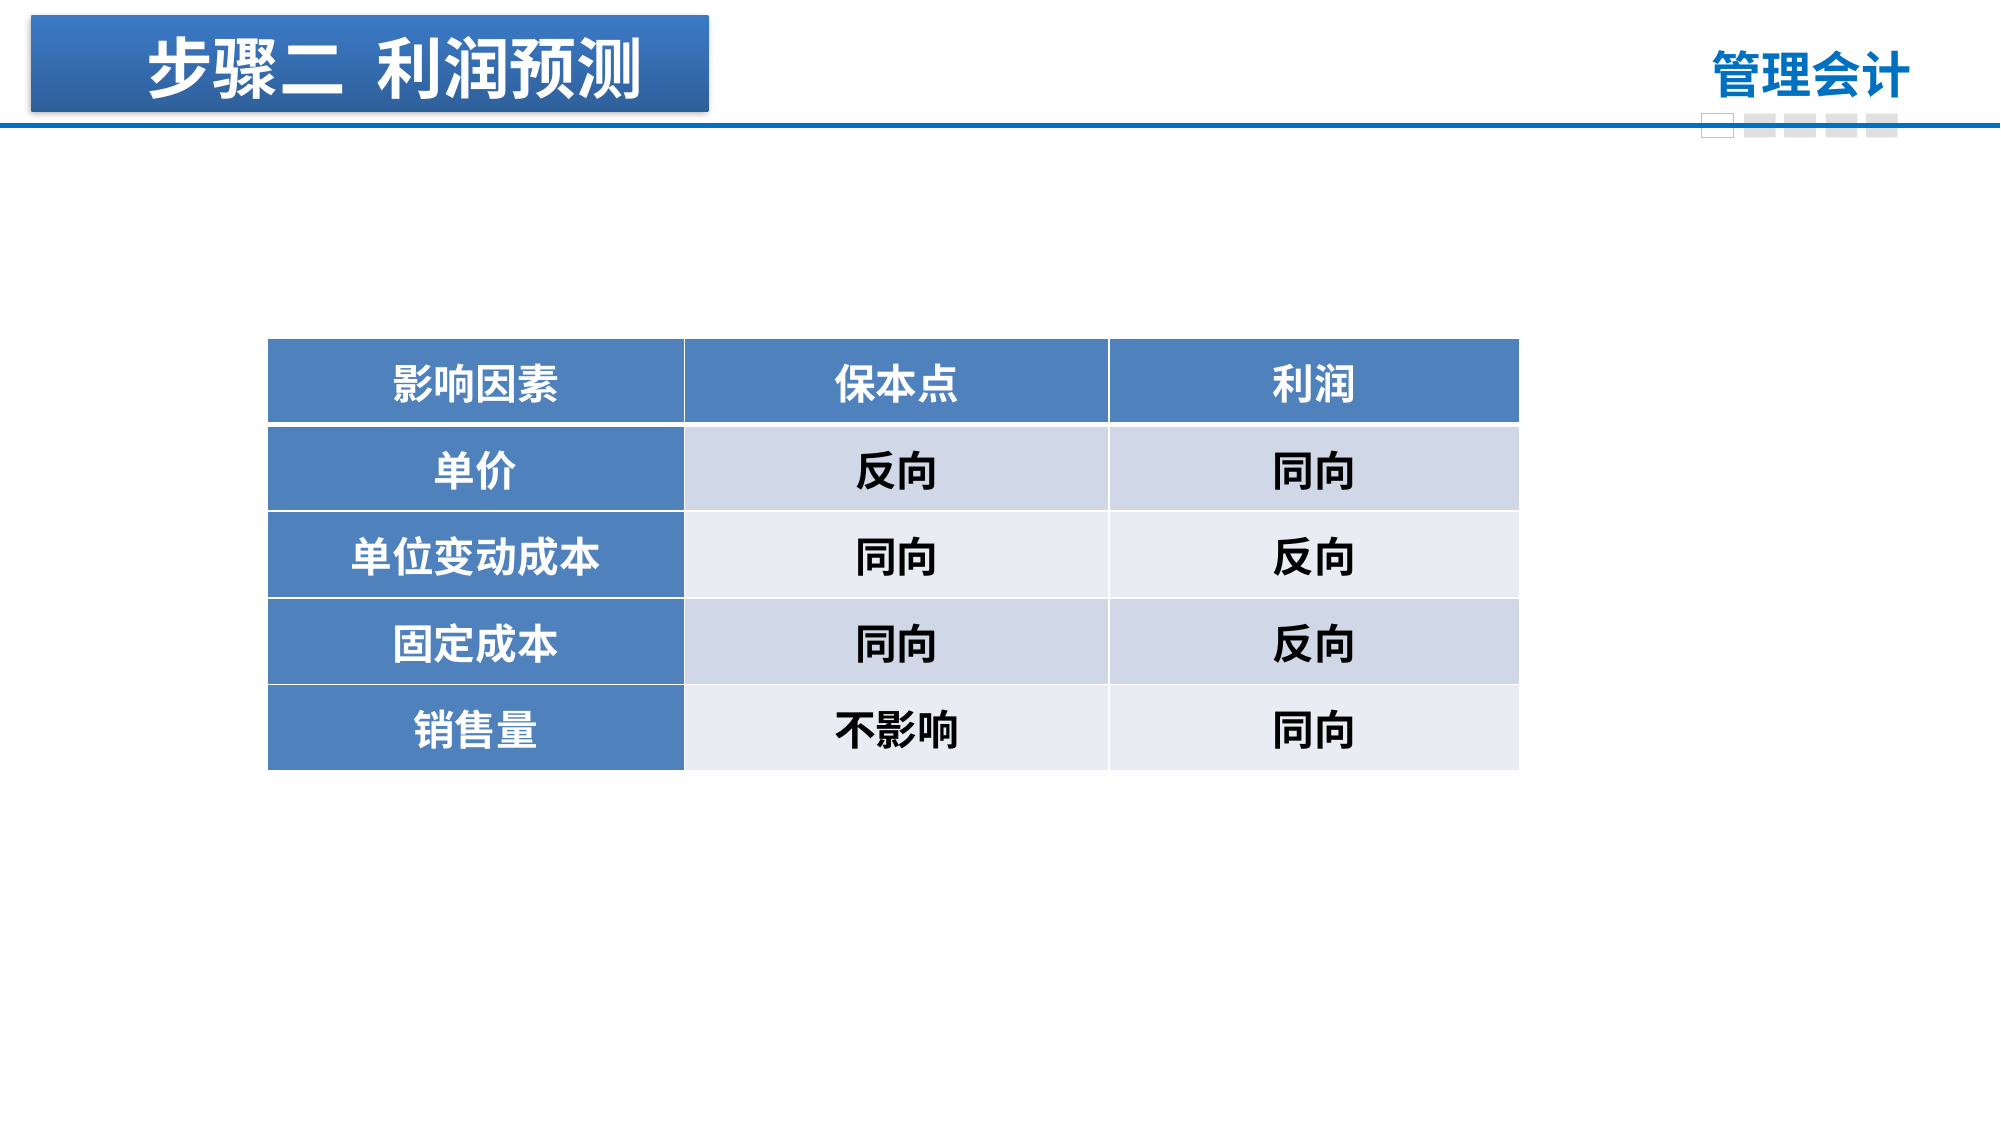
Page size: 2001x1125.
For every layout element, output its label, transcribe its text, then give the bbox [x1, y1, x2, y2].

table_cell 反向 [685, 427, 1108, 510]
table_cell 固定成本 [268, 599, 684, 684]
table_cell 反向 [1110, 599, 1519, 684]
table_cell 同向 [685, 512, 1108, 597]
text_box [31, 14, 709, 117]
table_header 利润 [1110, 339, 1519, 422]
table_cell 销售量 [268, 685, 684, 770]
table_header 保本点 [685, 339, 1108, 422]
table_header 影响因素 [268, 339, 684, 422]
table_cell 同向 [1110, 427, 1519, 510]
table_cell 单价 [268, 427, 684, 510]
table_cell 反向 [1110, 512, 1519, 597]
table_cell 同向 [685, 599, 1108, 684]
table_cell 不影响 [685, 685, 1108, 770]
table_cell 同向 [1110, 685, 1519, 770]
table_cell 单位变动成本 [268, 512, 684, 597]
